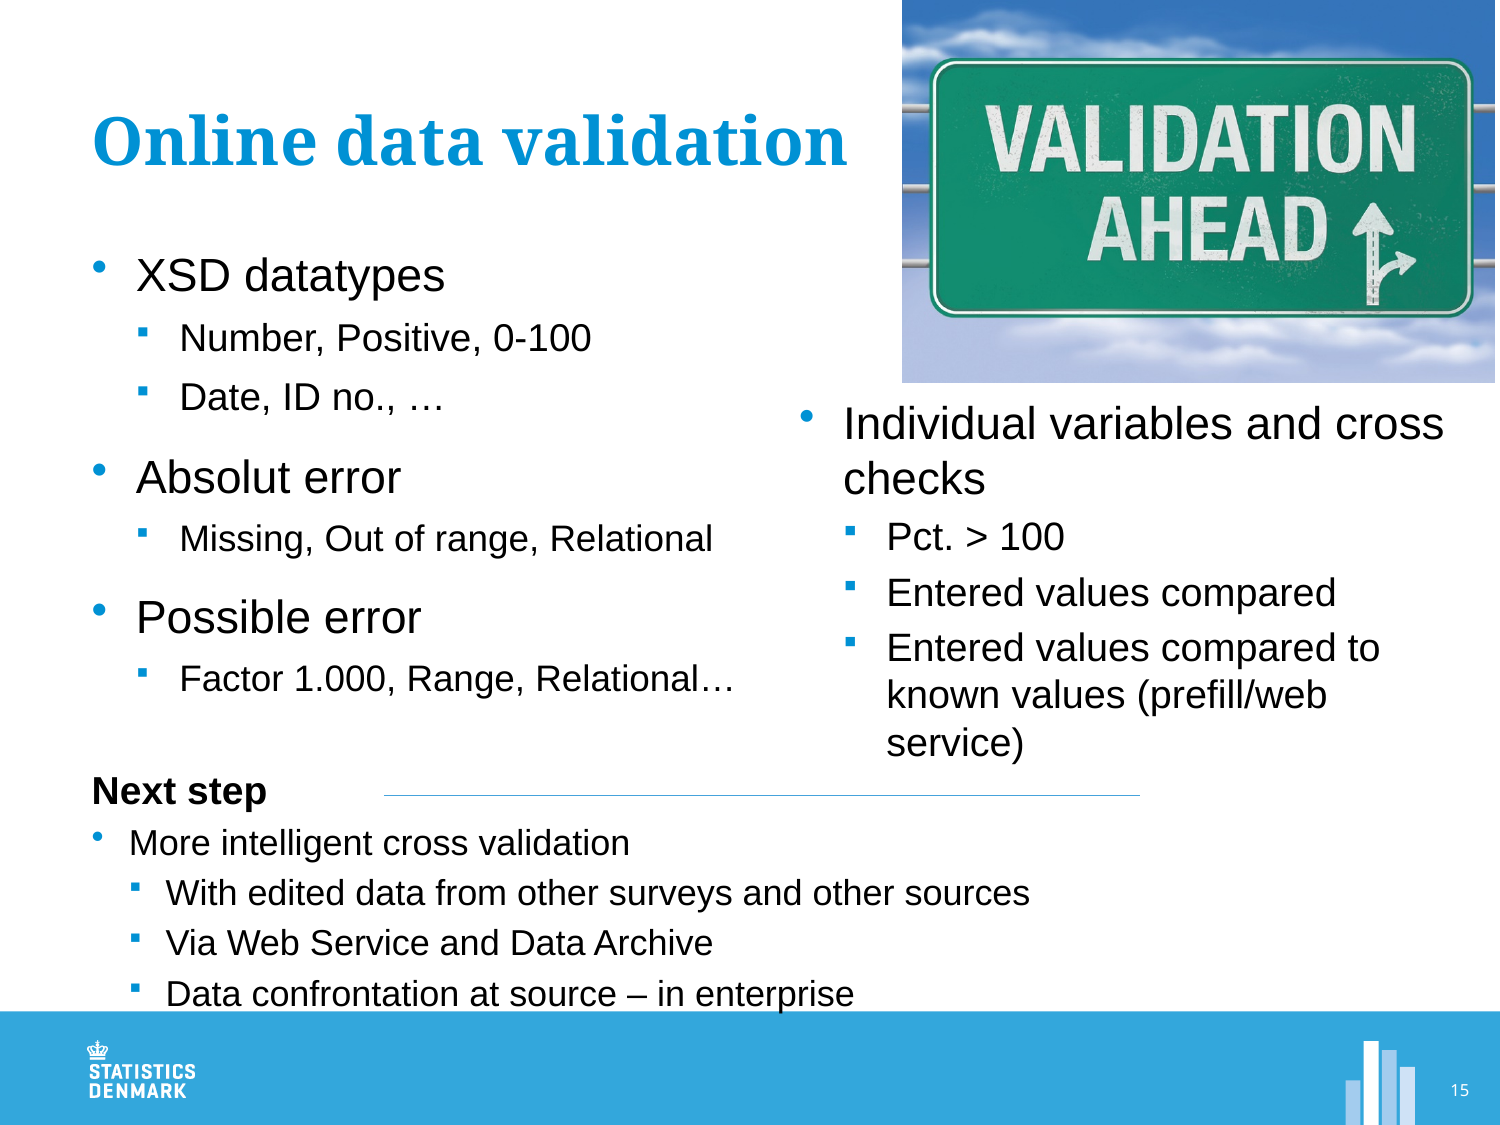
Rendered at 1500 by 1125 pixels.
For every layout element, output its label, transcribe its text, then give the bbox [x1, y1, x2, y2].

text_box Individual variables and cross checks Pct. > 100 Entered values compared Entered values compared to known values (prefill/web service) [784, 311, 1483, 799]
title Online data validation [76, 45, 896, 233]
picture [87, 1040, 195, 1098]
slide_number 15 [1425, 1068, 1495, 1113]
list XSD datatypes Number, Positive, 0-100 Date, ID no., … Absolut error Missing, Out of range, Relational Possible error Factor 1.000, Range, Relational… [76, 231, 762, 745]
picture [901, 0, 1495, 384]
text_box Next step More intelligent cross validation With edited data from other surveys and other sources Via Web Service and Data Archive Data confrontation at source – in enterprise [76, 757, 1425, 1024]
